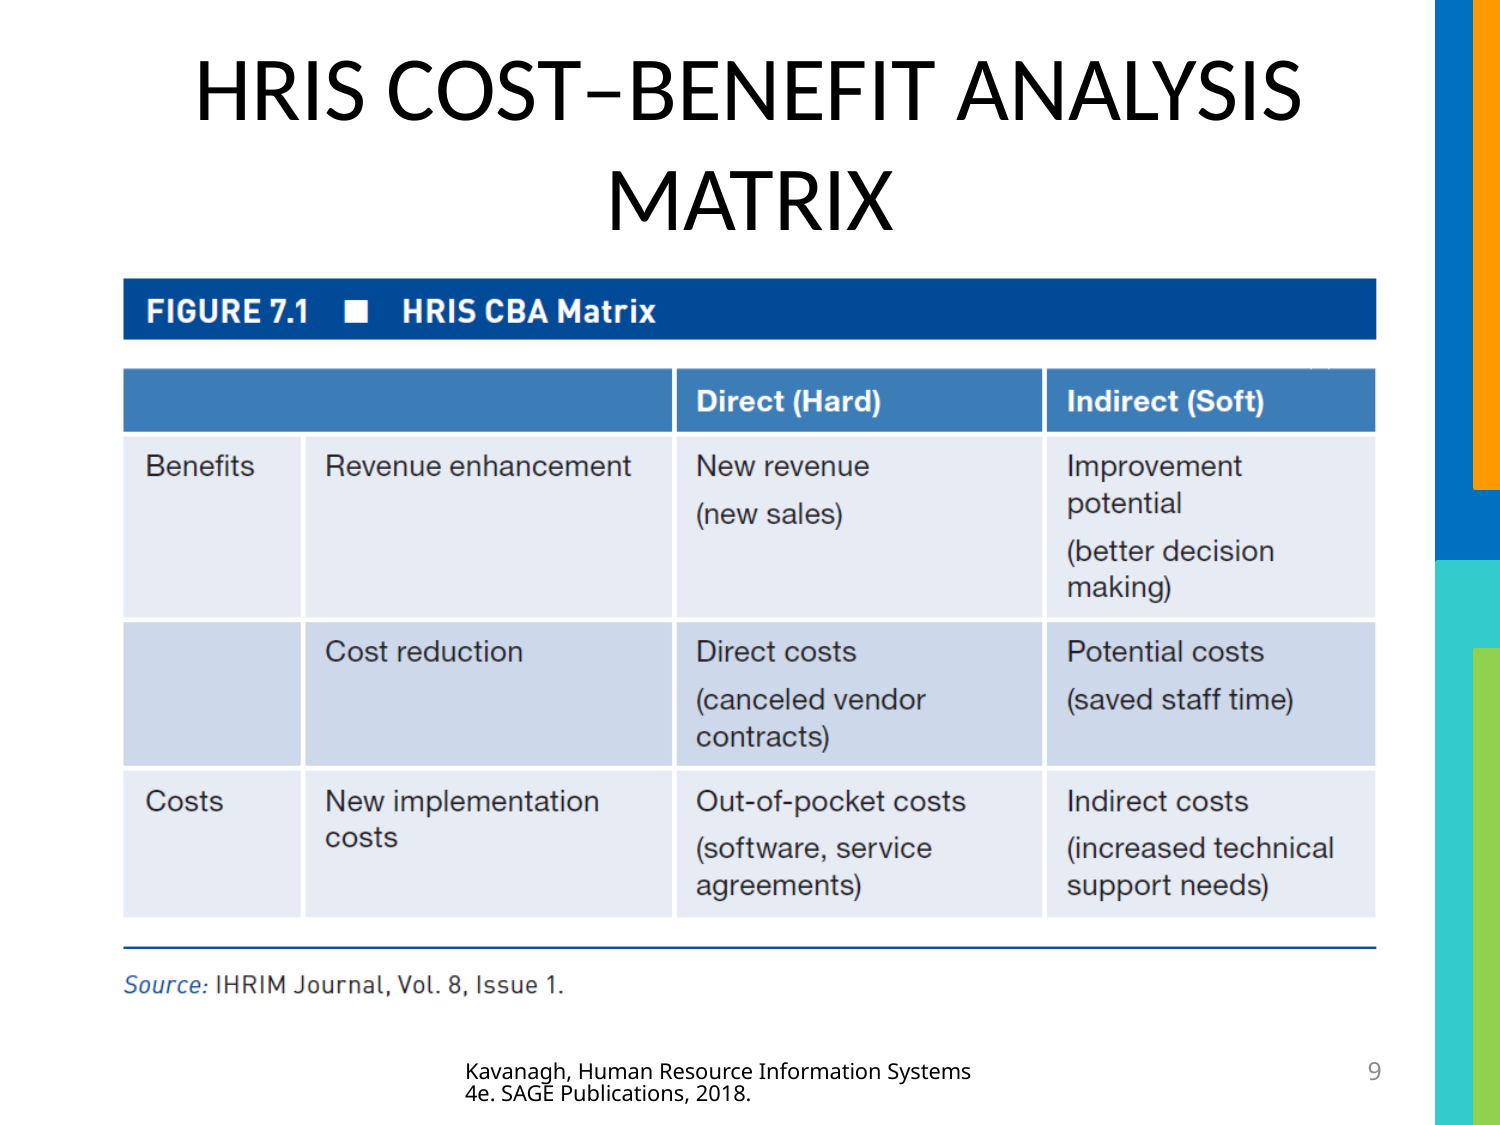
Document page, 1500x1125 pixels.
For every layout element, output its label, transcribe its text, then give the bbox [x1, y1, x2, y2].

slide_number 9 [1059, 1042, 1397, 1103]
title HRIS COST–BENEFIT ANALYSIS MATRIX [75, 45, 1425, 233]
picture [120, 274, 1380, 998]
footer Kavanagh, Human Resource Information Systems 4e. SAGE Publications, 2018. [450, 1042, 1004, 1103]
